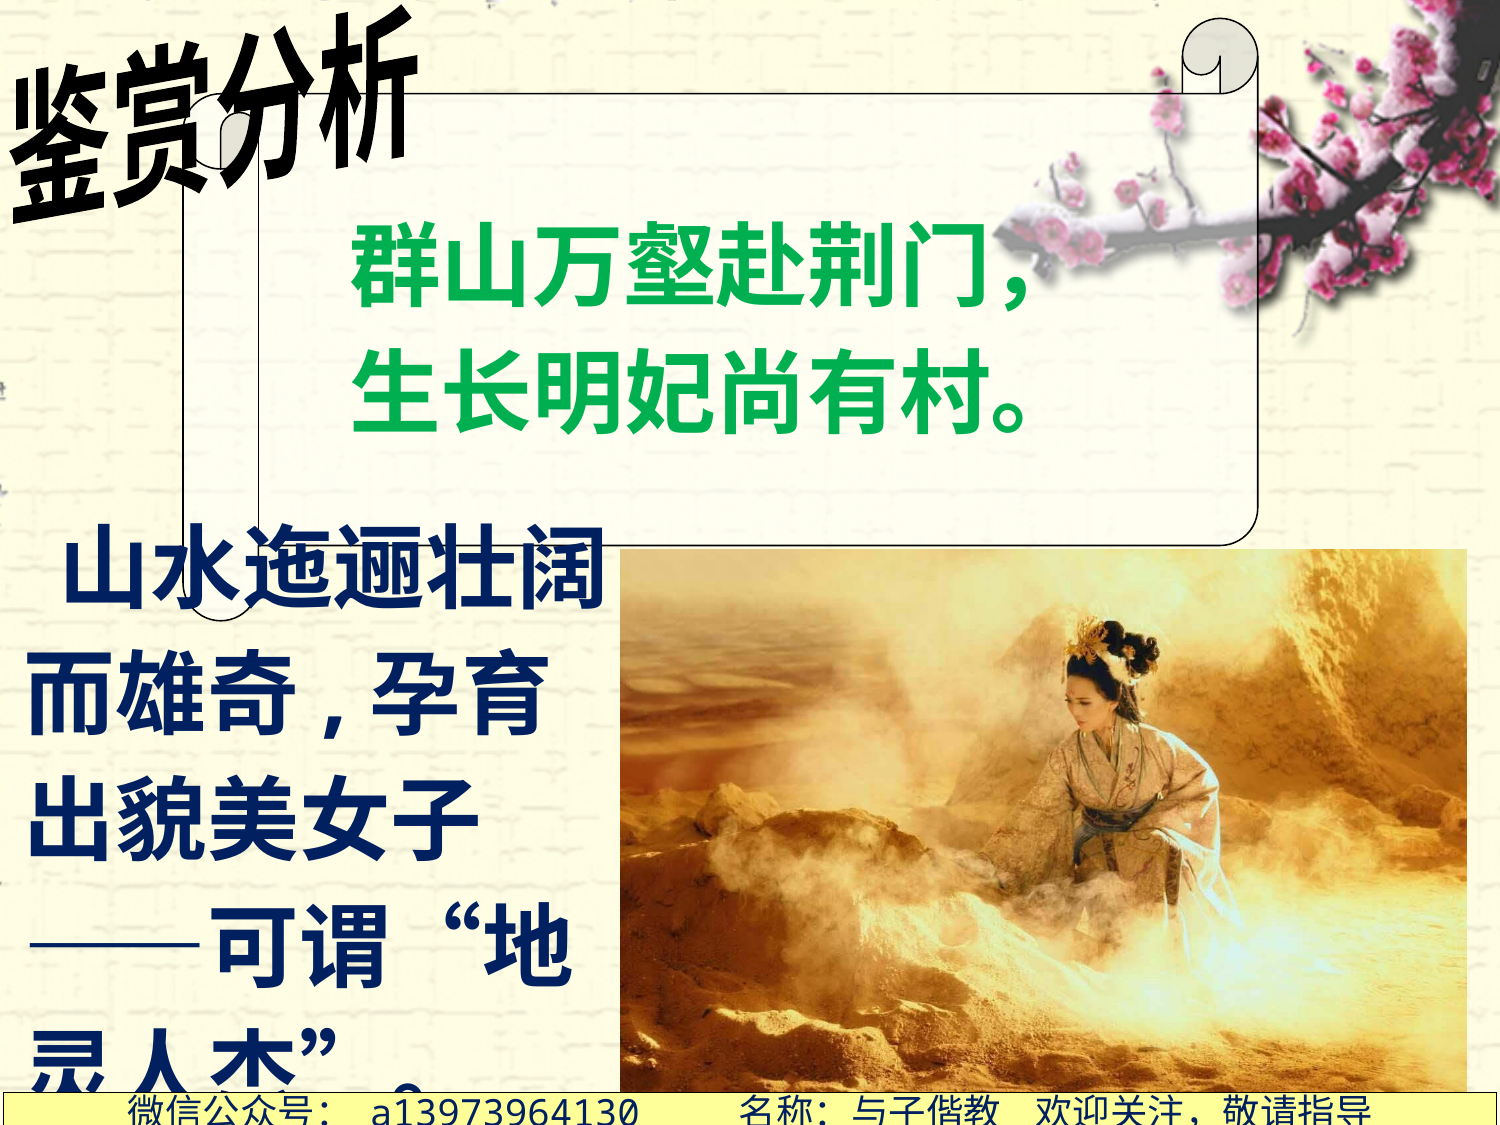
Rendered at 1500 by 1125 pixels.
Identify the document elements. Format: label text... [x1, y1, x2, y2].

text_box 群山万壑赴荆门， 生长明妃尚有村。 [334, 184, 1246, 452]
text_box 微信公众号： a13973964130 名称：与子偕教 欢迎关注，敬请指导 [3, 1092, 1497, 1125]
text_box [183, 18, 1258, 546]
picture [0, 0, 1500, 1125]
text_box 山水迤逦壮阔而雄奇,孕育出貌美女子——可谓“地灵人杰”。 [9, 485, 654, 1092]
